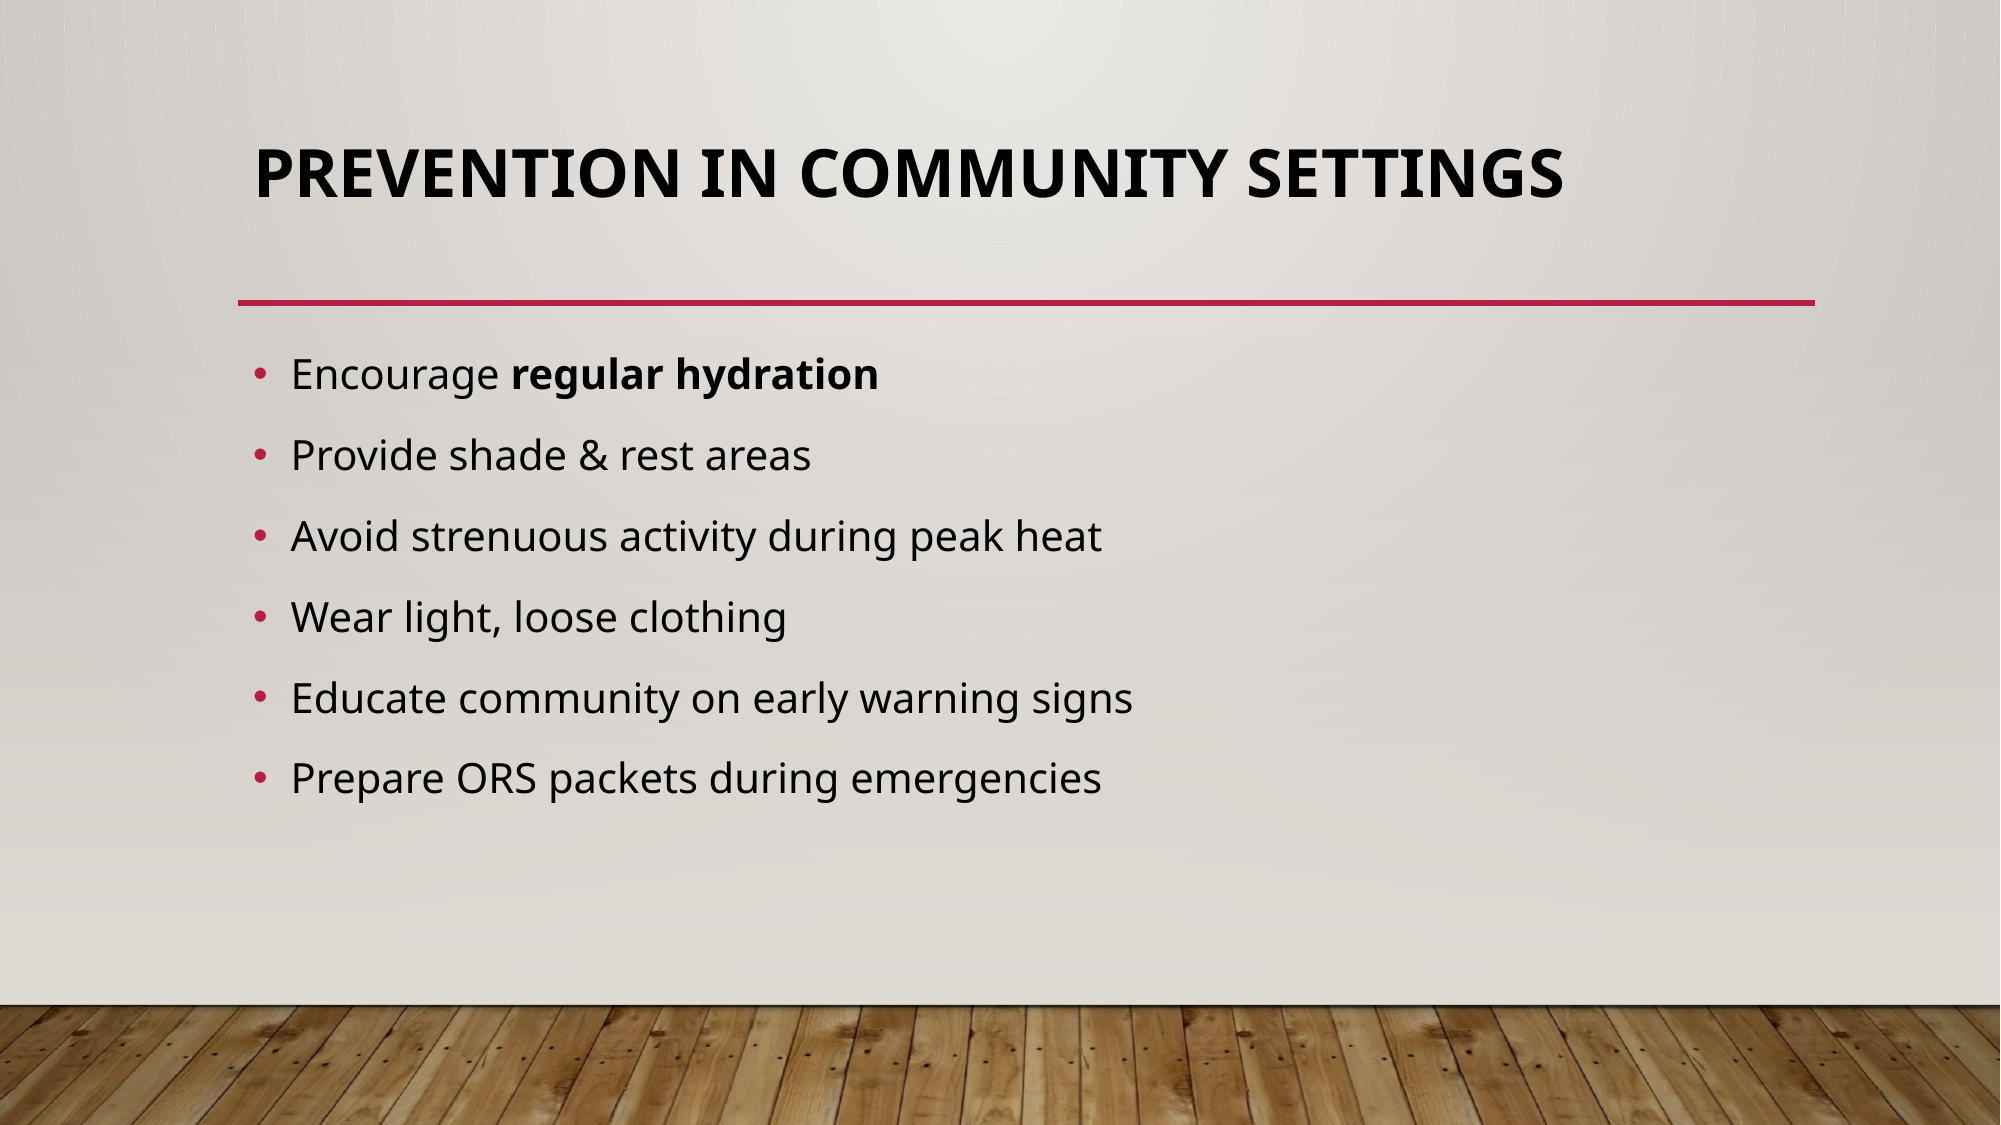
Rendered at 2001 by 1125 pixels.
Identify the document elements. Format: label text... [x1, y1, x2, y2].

title Prevention in Community Settings [238, 131, 1814, 305]
list Encourage regular hydration Provide shade & rest areas Avoid strenuous activity during peak heat Wear light, loose clothing Educate community on early warning signs Prepare ORS packets during emergencies [238, 330, 1814, 897]
picture [0, 1005, 2000, 1125]
